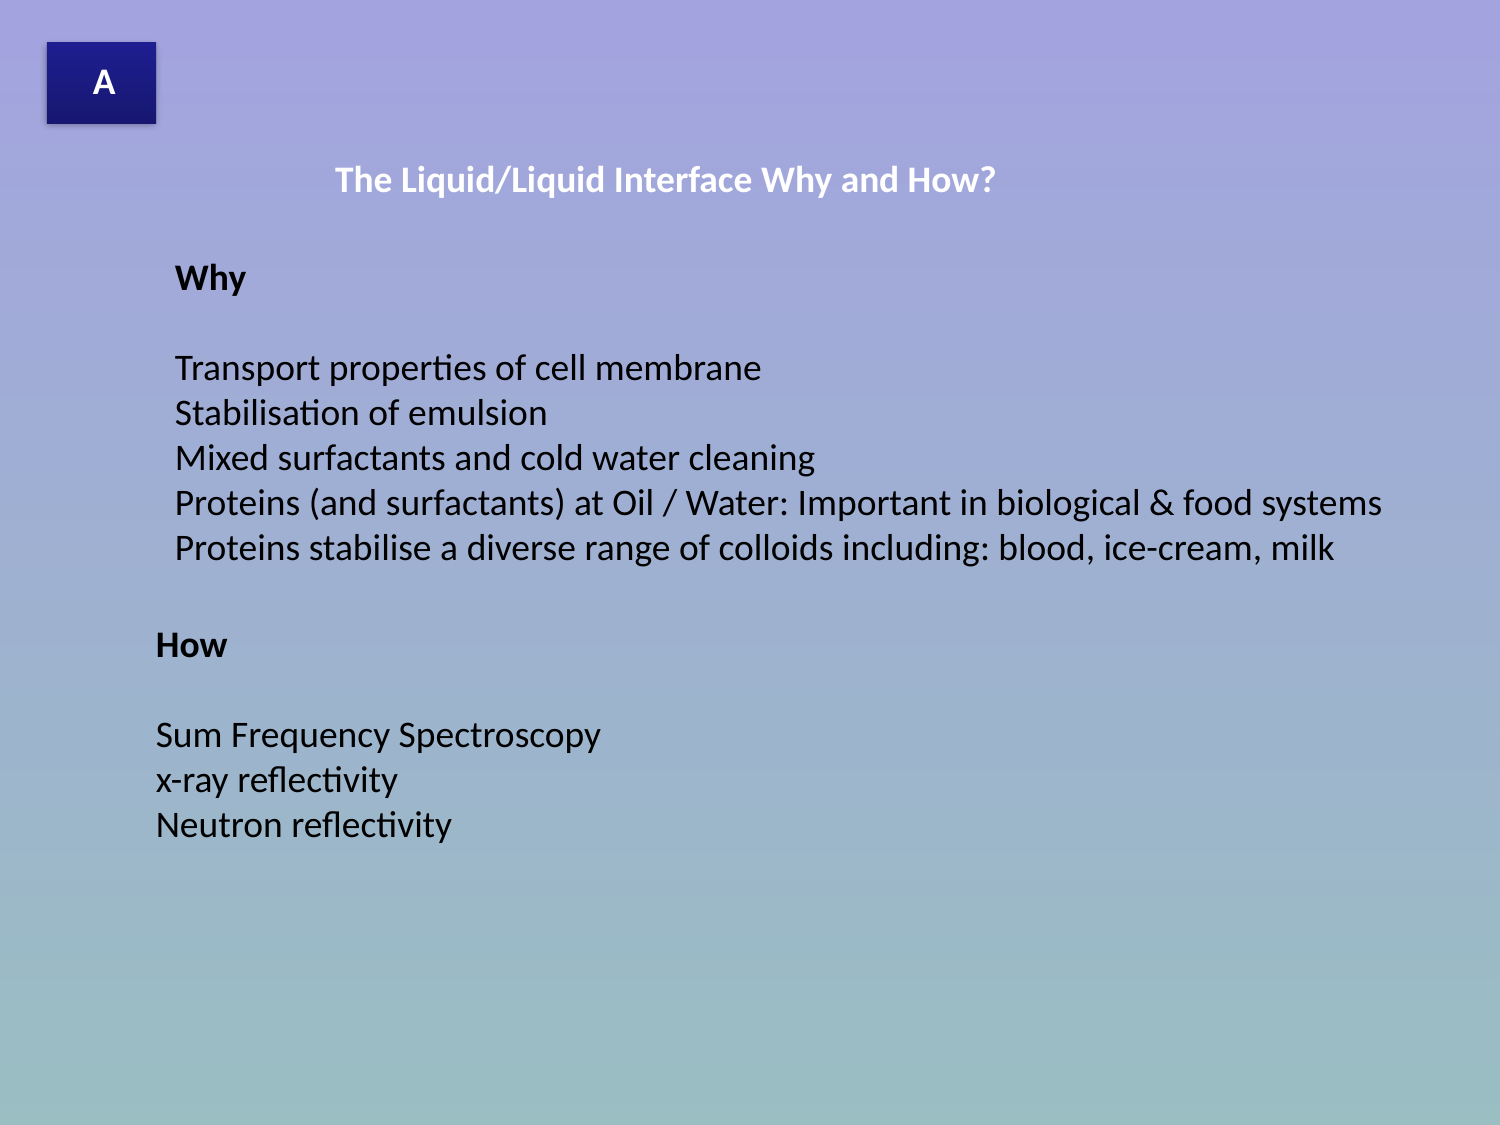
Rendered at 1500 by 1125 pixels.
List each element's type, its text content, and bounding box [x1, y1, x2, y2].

text_box Why Transport properties of cell membrane Stabilisation of emulsion Mixed surfactants and cold water cleaning Proteins (and surfactants) at Oil / Water: Important in biological & food systems Proteins stabilise a diverse range of colloids including: blood, ice-cream, milk [160, 245, 1399, 575]
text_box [46, 41, 157, 124]
text_box The Liquid/Liquid Interface Why and How? [320, 147, 1013, 208]
text_box How Sum Frequency Spectroscopy x-ray reflectivity Neutron reflectivity [141, 612, 1280, 853]
